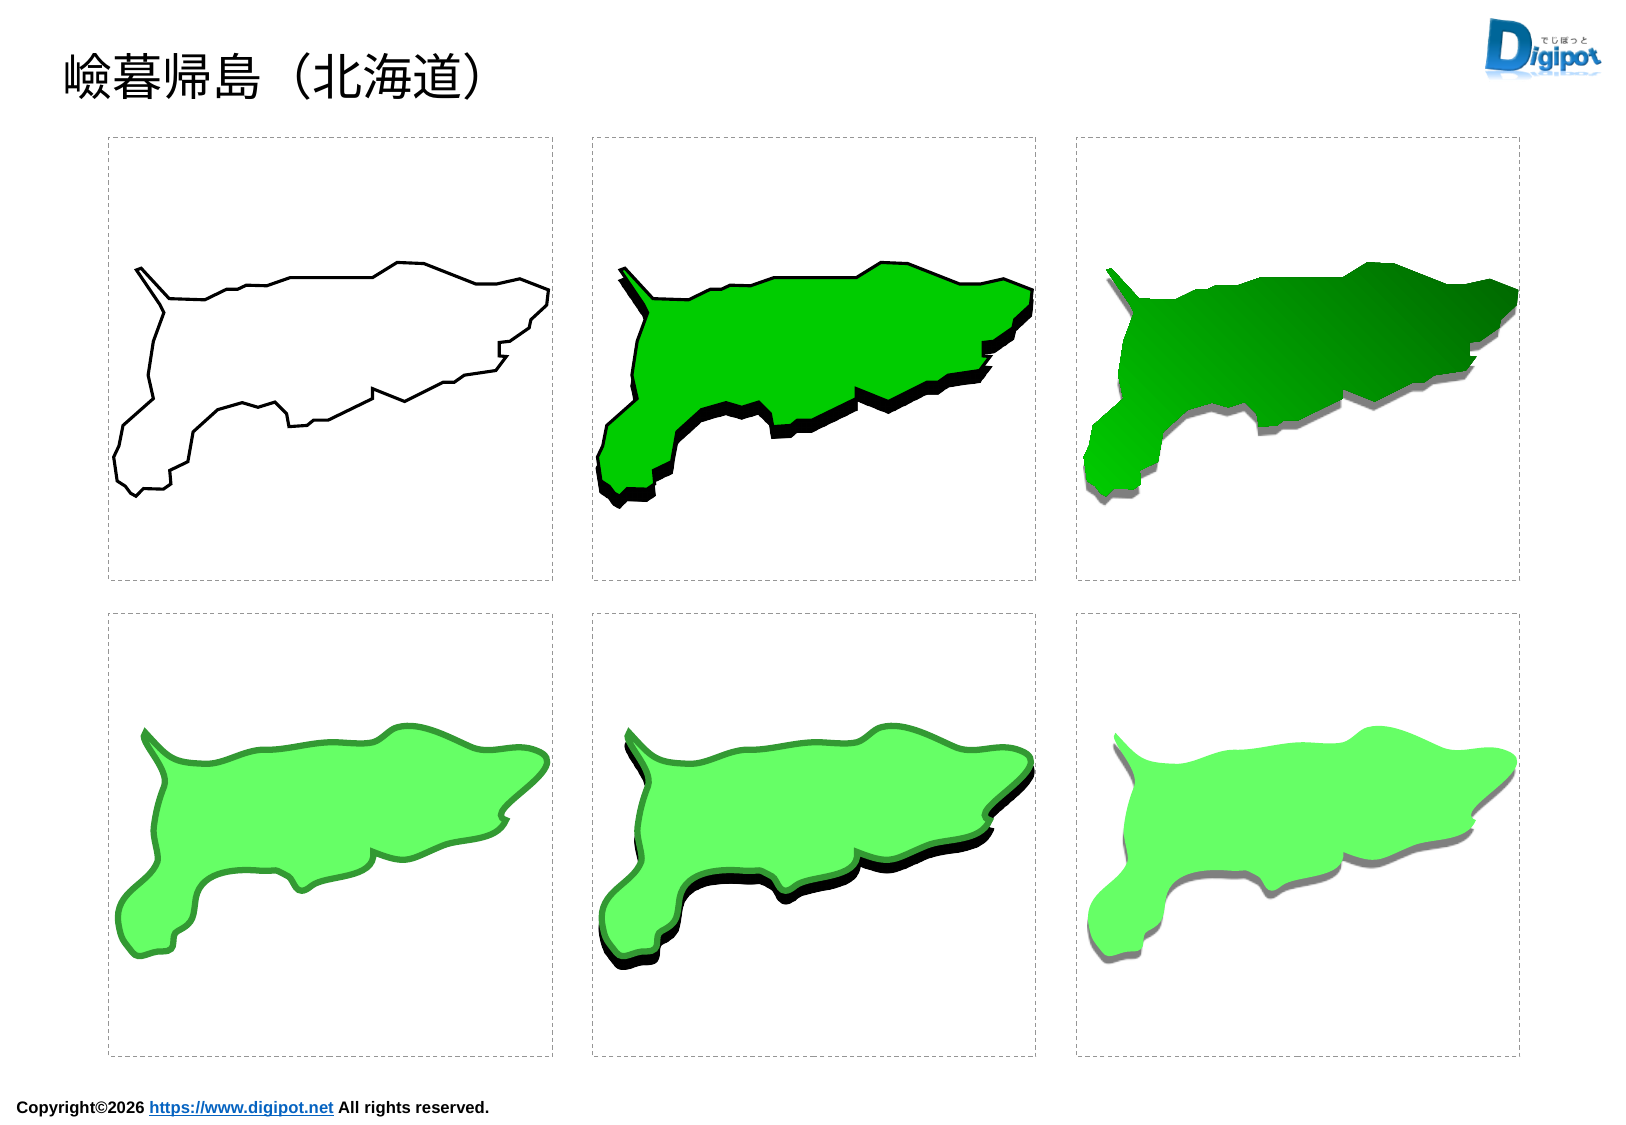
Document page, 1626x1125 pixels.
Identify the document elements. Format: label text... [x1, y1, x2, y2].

text_box [596, 261, 1034, 498]
text_box [1082, 261, 1520, 498]
text_box [600, 724, 1032, 958]
text_box 嶮暮帰島（北海道） [47, 38, 528, 113]
picture [1485, 18, 1602, 82]
text_box [1086, 724, 1519, 958]
text_box [112, 261, 550, 498]
text_box [116, 724, 549, 958]
